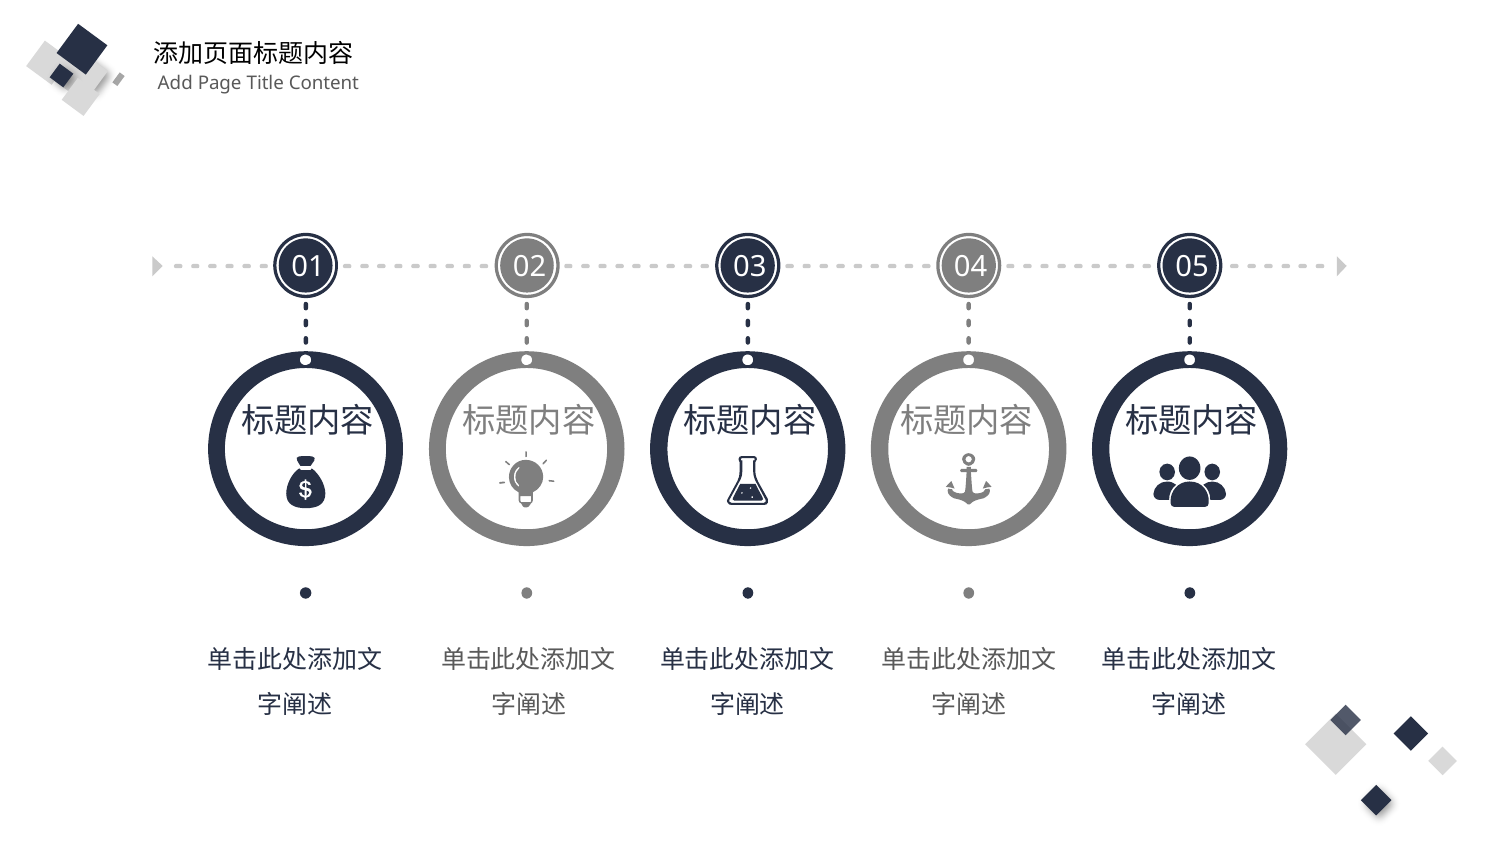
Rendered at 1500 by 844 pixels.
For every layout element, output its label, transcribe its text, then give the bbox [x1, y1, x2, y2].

text_box 单击此处添加文字阐述 [1080, 621, 1298, 726]
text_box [1008, 256, 1151, 277]
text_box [870, 350, 1067, 547]
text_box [32, 36, 115, 116]
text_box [272, 232, 339, 299]
text_box [966, 318, 971, 328]
text_box [521, 587, 533, 599]
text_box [343, 256, 489, 277]
text_box [524, 318, 529, 328]
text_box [428, 350, 625, 547]
text_box Add Page Title Content [142, 63, 374, 101]
text_box [1184, 587, 1196, 599]
text_box 单击此处添加文字阐述 [186, 621, 403, 726]
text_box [1156, 232, 1223, 299]
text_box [714, 232, 781, 299]
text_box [1227, 256, 1347, 277]
text_box [745, 336, 751, 345]
text_box 添加页面标题内容 [139, 30, 369, 76]
text_box [963, 587, 975, 599]
text_box [966, 336, 971, 345]
text_box [524, 336, 529, 345]
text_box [494, 232, 560, 299]
text_box [303, 318, 309, 328]
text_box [935, 232, 1002, 299]
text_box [785, 256, 930, 277]
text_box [1313, 708, 1453, 812]
text_box [299, 587, 312, 599]
text_box [1187, 318, 1192, 328]
text_box [1187, 336, 1192, 345]
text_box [207, 350, 404, 547]
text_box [564, 256, 709, 277]
text_box [742, 587, 754, 599]
text_box 单击此处添加文字阐述 [860, 621, 1077, 726]
text_box 单击此处添加文字阐述 [420, 621, 637, 726]
text_box 单击此处添加文字阐述 [639, 621, 856, 726]
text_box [649, 350, 846, 547]
text_box [745, 318, 751, 328]
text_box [1091, 350, 1288, 547]
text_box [152, 256, 267, 277]
text_box [303, 336, 309, 345]
